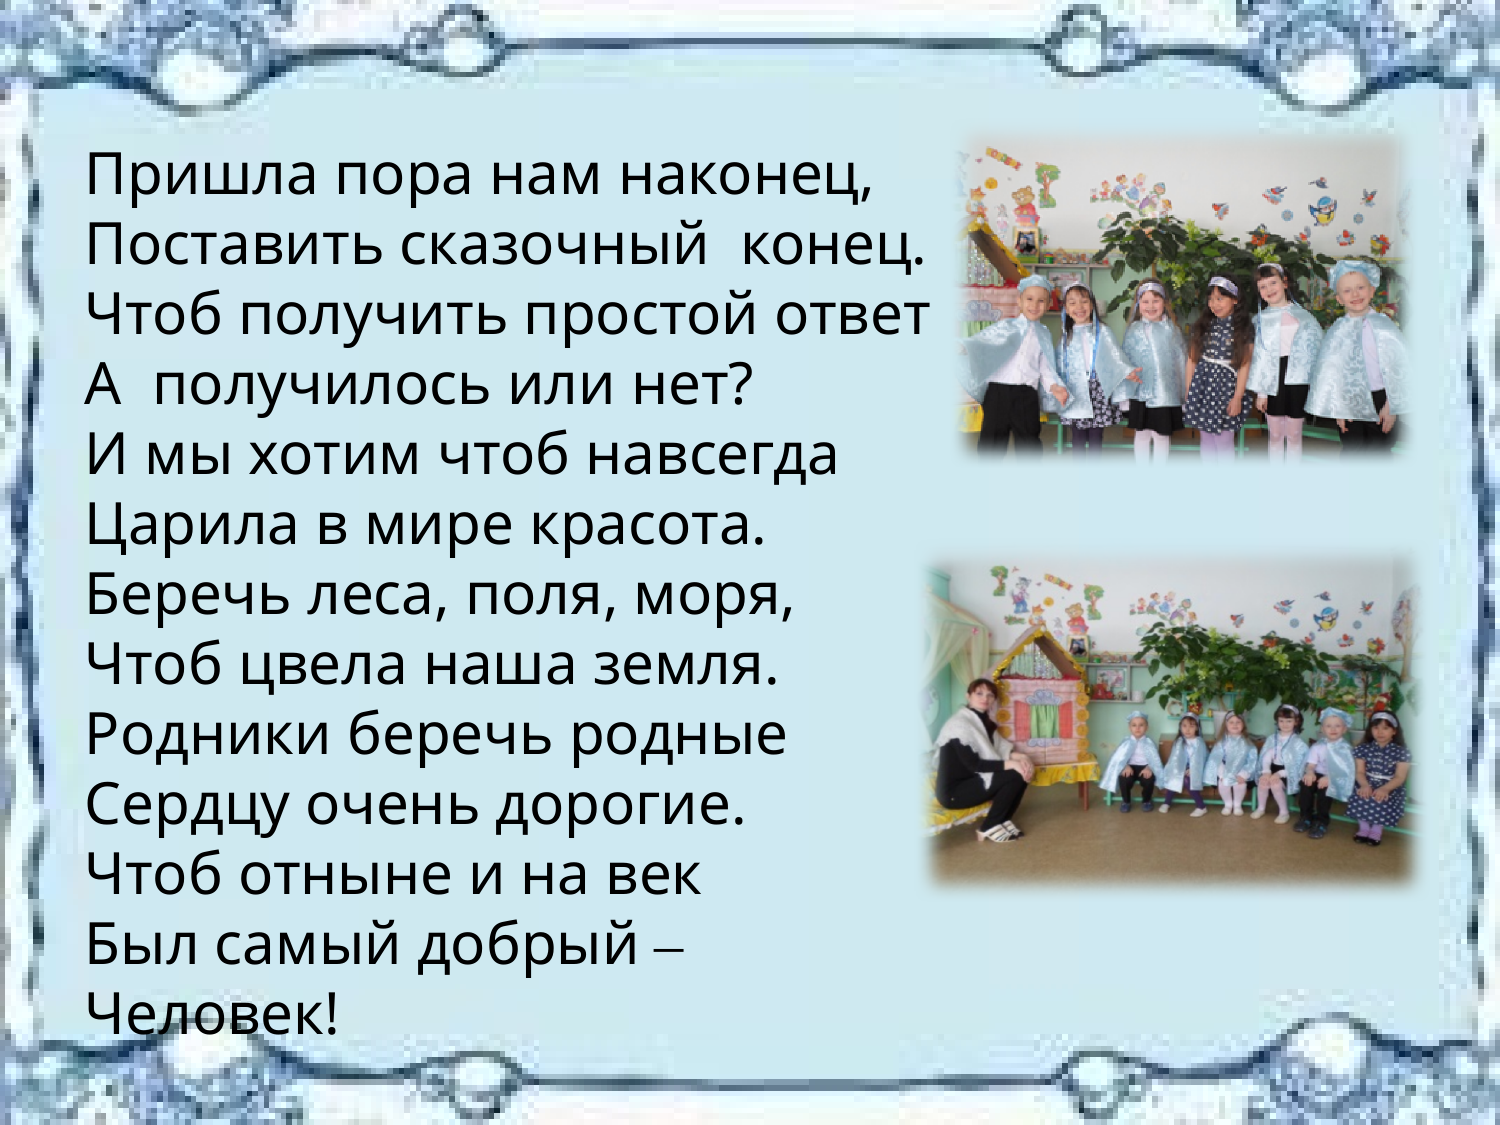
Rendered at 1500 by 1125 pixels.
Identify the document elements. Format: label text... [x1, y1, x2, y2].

picture [0, 0, 1500, 1125]
text_box Пришла пора нам наконец, Поставить сказочный конец. Чтоб получить простой ответ А получилось или нет? И мы хотим чтоб навсегда Царила в мире красота. Беречь леса, поля, моря, Чтоб цвела наша земля. Родники беречь родные Сердцу очень дорогие. Чтоб отныне и на век Был самый добрый – Человек! [70, 128, 961, 1054]
